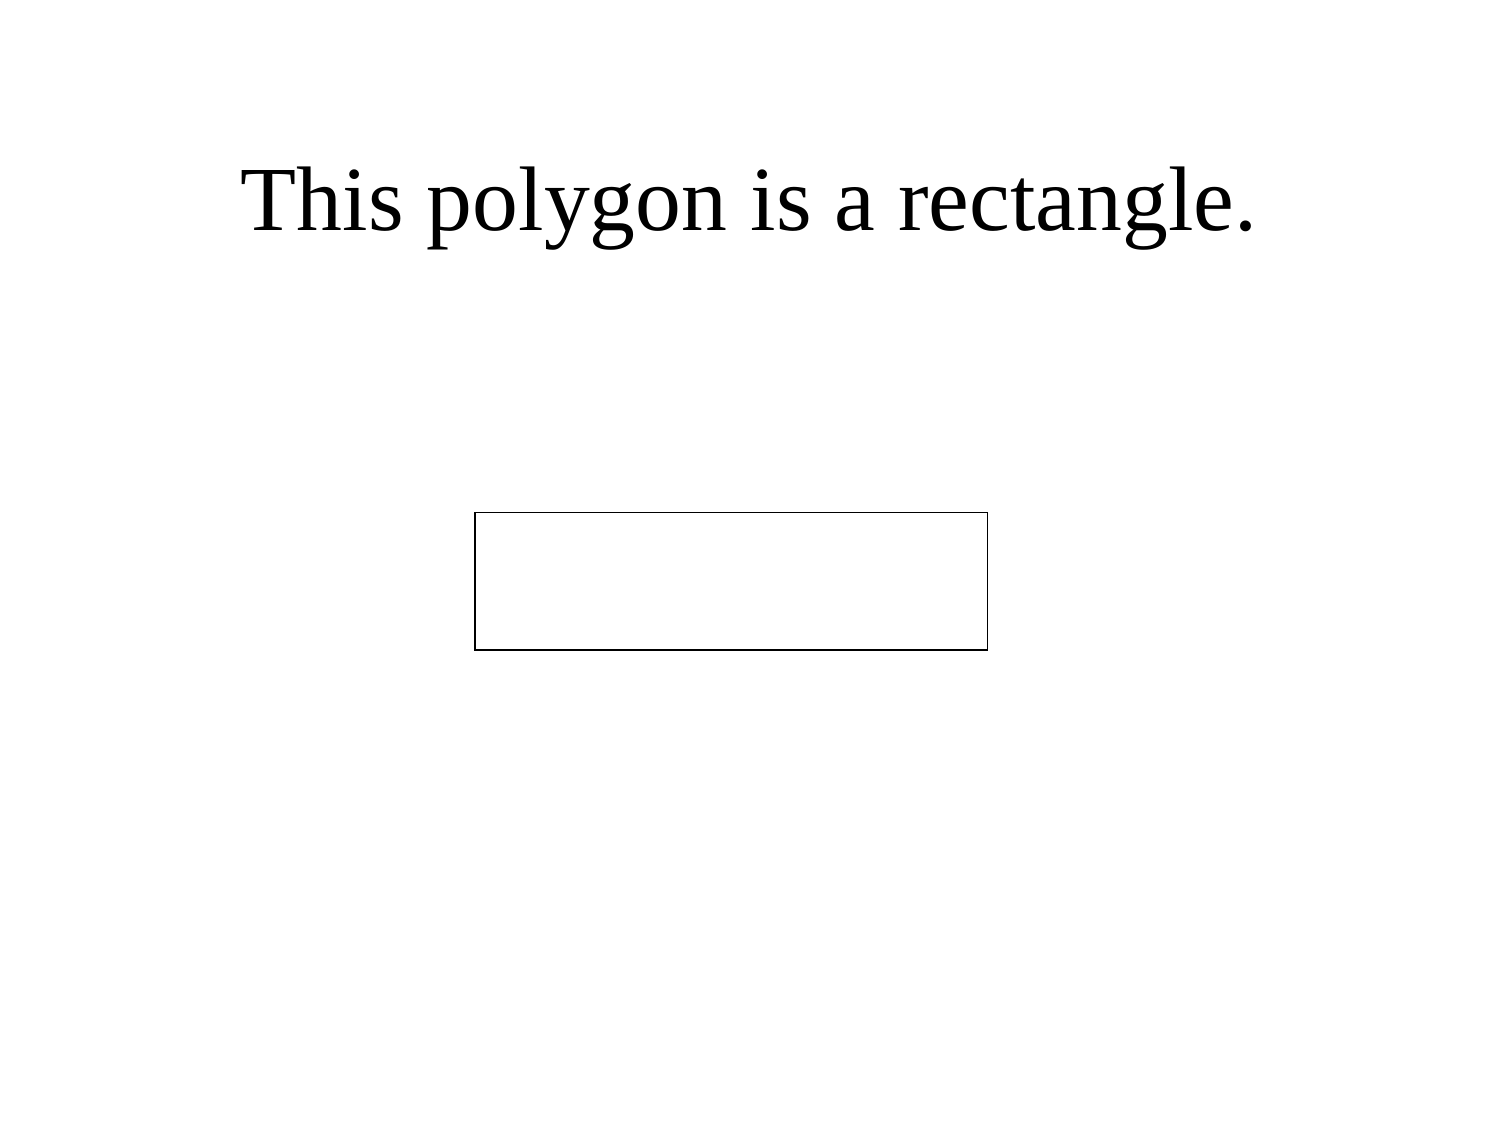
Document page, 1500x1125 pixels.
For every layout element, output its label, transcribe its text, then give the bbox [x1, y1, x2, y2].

text_box This polygon is a rectangle. [112, 99, 1388, 288]
text_box [474, 512, 988, 650]
